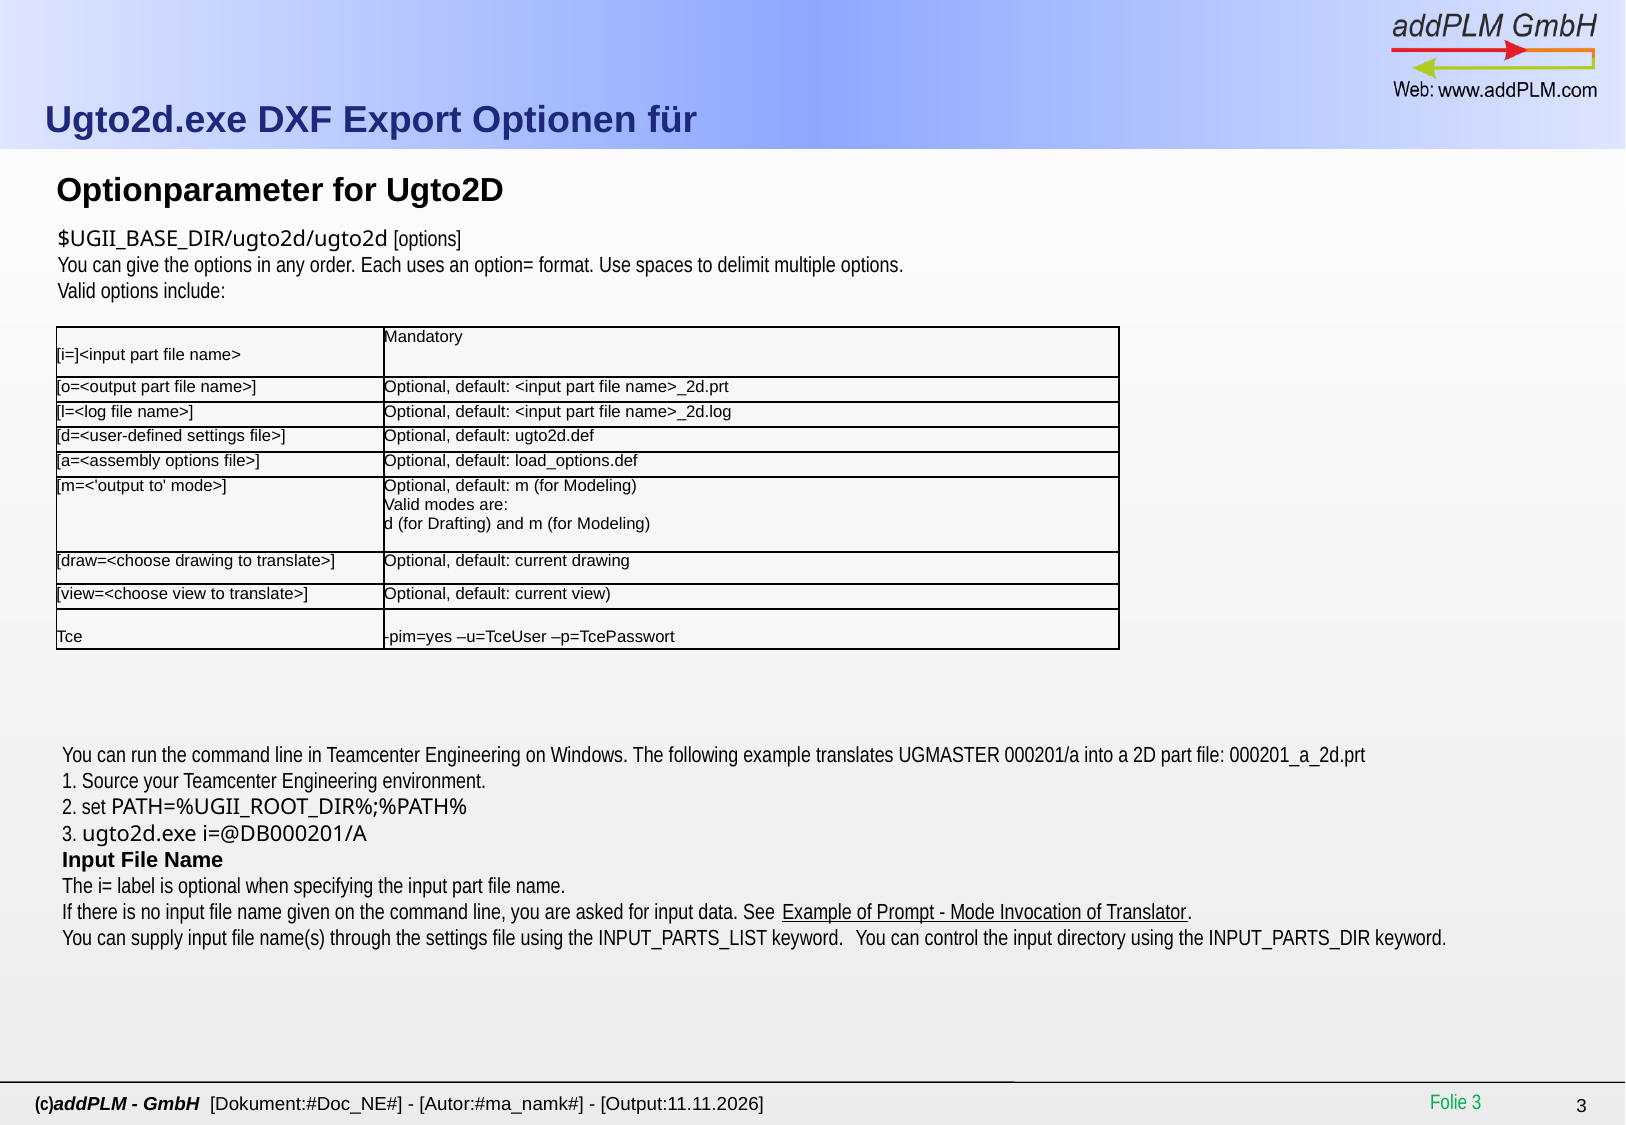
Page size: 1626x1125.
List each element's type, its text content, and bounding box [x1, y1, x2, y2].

table_cell Optional, default: m (for Modeling) Valid modes are: d (for Drafting) and m (for Modeling) [385, 478, 1118, 551]
list Optionparameter for Ugto2D [41, 160, 1583, 368]
table_cell Optional, default: current drawing [385, 553, 1118, 583]
table_header Mandatory [385, 328, 1118, 376]
table_cell Optional, default: <input part file name>_2d.log [385, 403, 1118, 426]
table_cell [a=<assembly options file>] [57, 453, 383, 476]
text_box $UGII_BASE_DIR/ugto2d/ugto2d [options] You can give the options in any order. Each uses an option= format. Use spaces to delimit multiple options. Valid options include: [57, 224, 907, 304]
slide_number Folie 3 [1286, 1081, 1625, 1125]
table_cell Optional, default: ugto2d.def [385, 428, 1118, 451]
table_cell Tce [57, 610, 383, 648]
text_box You can run the command line in Teamcenter Engineering on Windows. The following example translates UGMASTER 000201/a into a 2D part file: 000201_a_2d.prt 1. Source your Teamcenter Engineering environment. 2. set PATH=%UGII_ROOT_DIR%;%PATH% 3. ugto2d.exe i=@DB000201/A Input File Name The i= label is optional when specifying the input part file name. If there is no input file name given on the command line, you are asked for input data. See Example of Prompt - Mode Invocation of Translator. You can supply input file name(s) through the settings file using the INPUT_PARTS_LIST keyword. You can control the input directory using the INPUT_PARTS_DIR keyword. [62, 711, 1454, 963]
table_cell [view=<choose view to translate>] [57, 585, 383, 608]
table_cell [o=<output part file name>] [57, 378, 383, 401]
table_cell Optional, default: <input part file name>_2d.prt [385, 378, 1118, 401]
table_cell Optional, default: load_options.def [385, 453, 1118, 476]
table_header [i=]<input part file name> [57, 328, 383, 376]
table_cell Optional, default: current view) [385, 585, 1118, 608]
picture [1391, 13, 1597, 97]
table_cell [m=<'output to' mode>] [57, 478, 383, 551]
table_cell [d=<user-defined settings file>] [57, 428, 383, 451]
table_cell [l=<log file name>] [57, 403, 383, 426]
table_cell [draw=<choose drawing to translate>] [57, 553, 383, 583]
title Ugto2d.exe DXF Export Optionen für [45, 67, 1586, 141]
table_cell -pim=yes –u=TceUser –p=TcePasswort [385, 610, 1118, 648]
